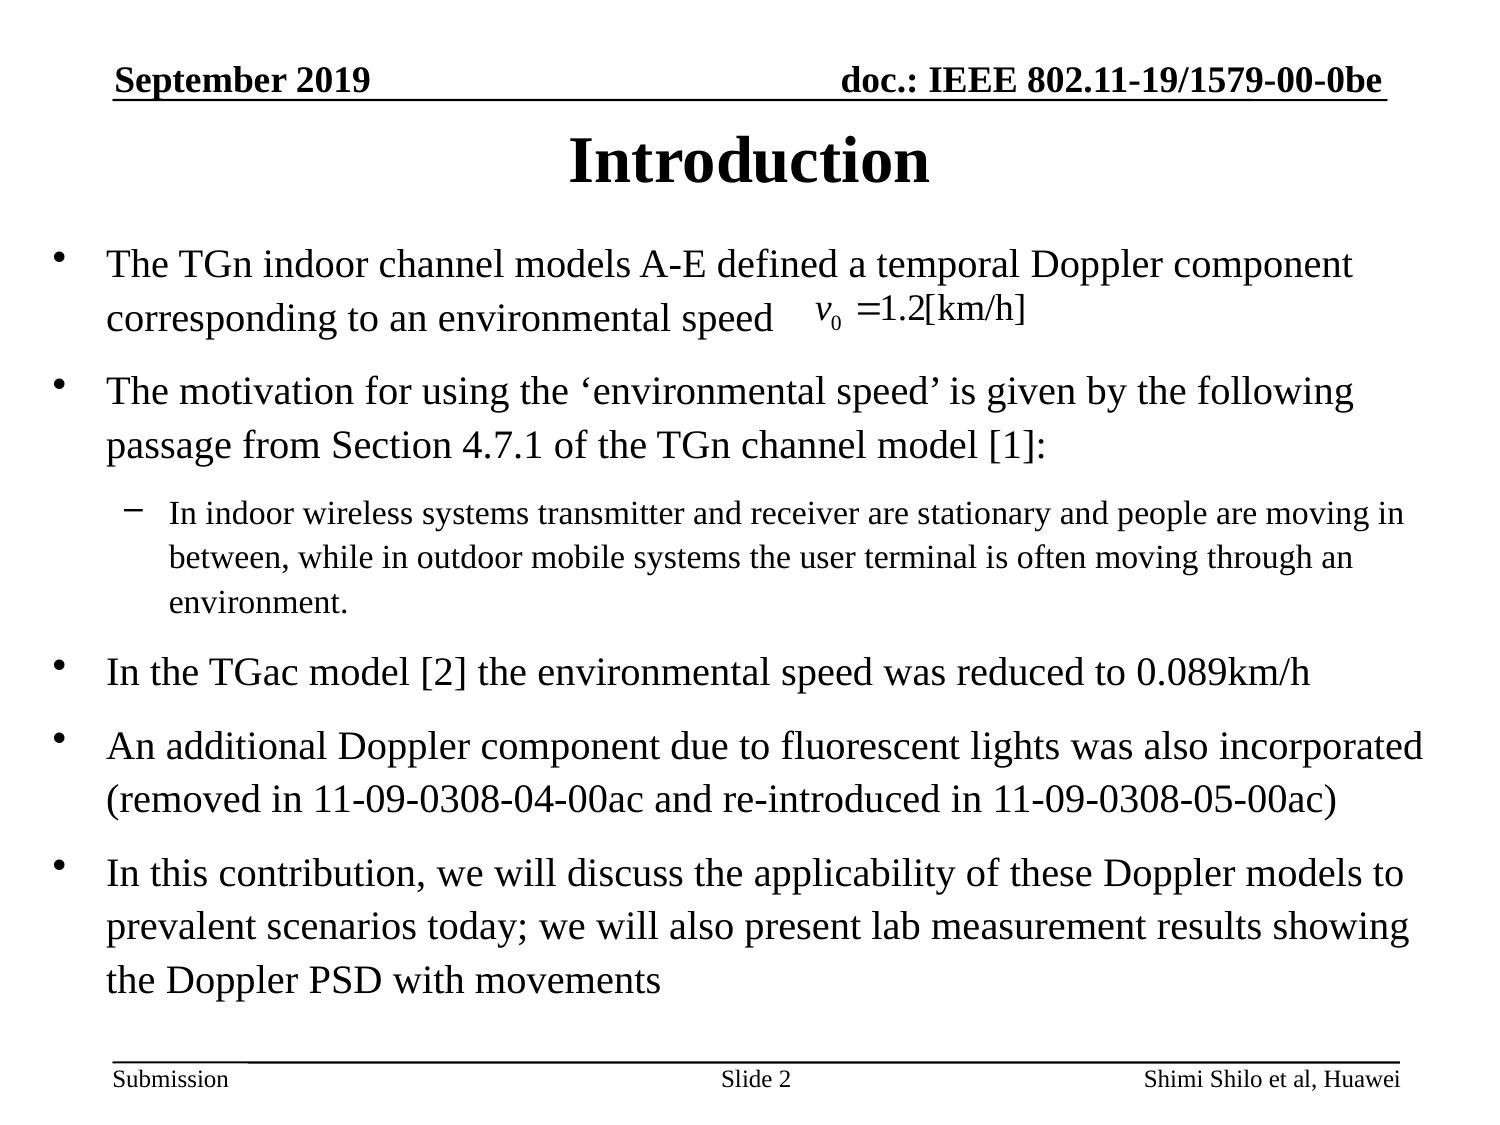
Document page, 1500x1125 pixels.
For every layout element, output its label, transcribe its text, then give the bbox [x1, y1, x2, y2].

footer Shimi Shilo et al, Huawei [1140, 1061, 1402, 1093]
slide_number Slide 2 [712, 1061, 800, 1093]
list The TGn indoor channel models A-E defined a temporal Doppler component corresponding to an environmental speed The motivation for using the ‘environmental speed’ is given by the following passage from Section 4.7.1 of the TGn channel model [1]: In indoor wireless systems transmitter and receiver are stationary and people are moving in between, while in outdoor mobile systems the user terminal is often moving through an environment. In the TGac model [2] the environmental speed was reduced to 0.089km/h An additional Doppler component due to fluorescent lights was also incorporated (removed in 11-09-0308-04-00ac and re-introduced in 11-09-0308-05-00ac) In this contribution, we will discuss the applicability of these Doppler models to prevalent scenarios today; we will also present lab measurement results showing the Doppler PSD with movements [37, 224, 1476, 1051]
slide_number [114, 54, 374, 101]
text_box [809, 282, 1032, 340]
title Introduction [112, 112, 1388, 201]
